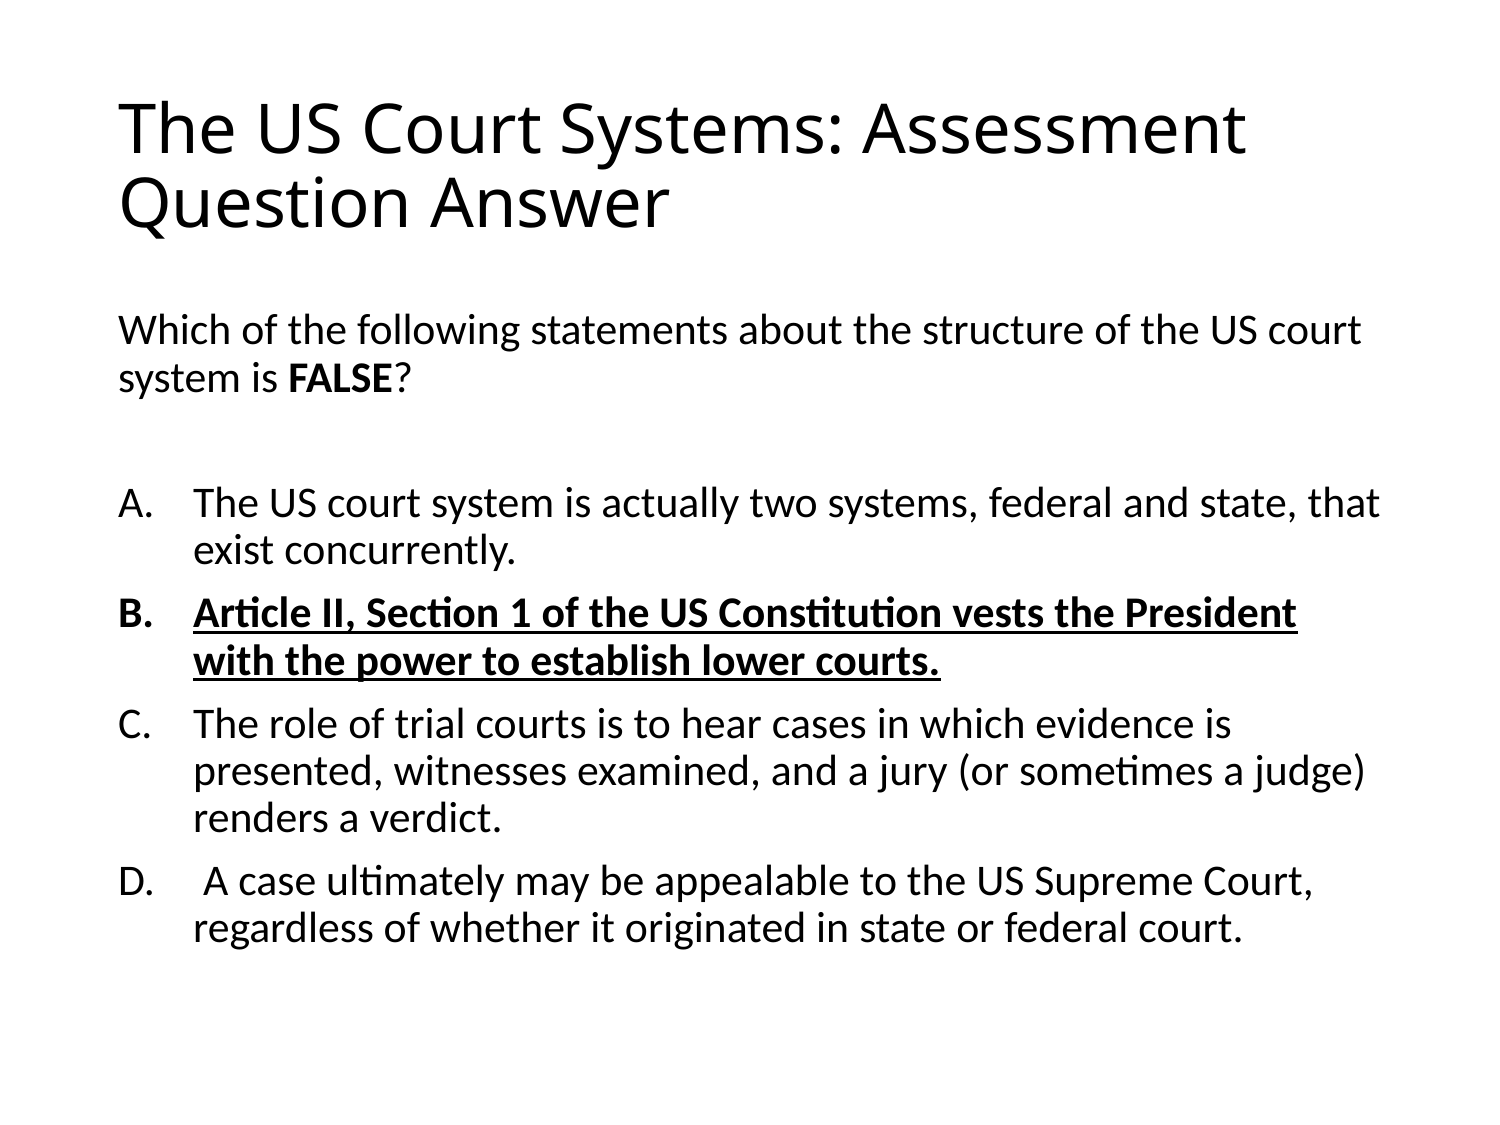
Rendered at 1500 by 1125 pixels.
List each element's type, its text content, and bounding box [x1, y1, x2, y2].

title The US Court Systems: Assessment Question Answer [102, 59, 1398, 278]
list Which of the following statements about the structure of the US court system is FALSE? The US court system is actually two systems, federal and state, that exist concurrently. Article II, Section 1 of the US Constitution vests the President with the power to establish lower courts. The role of trial courts is to hear cases in which evidence is presented, witnesses examined, and a jury (or sometimes a judge) renders a verdict. A case ultimately may be appealable to the US Supreme Court, regardless of whether it originated in state or federal court. [102, 299, 1398, 1014]
